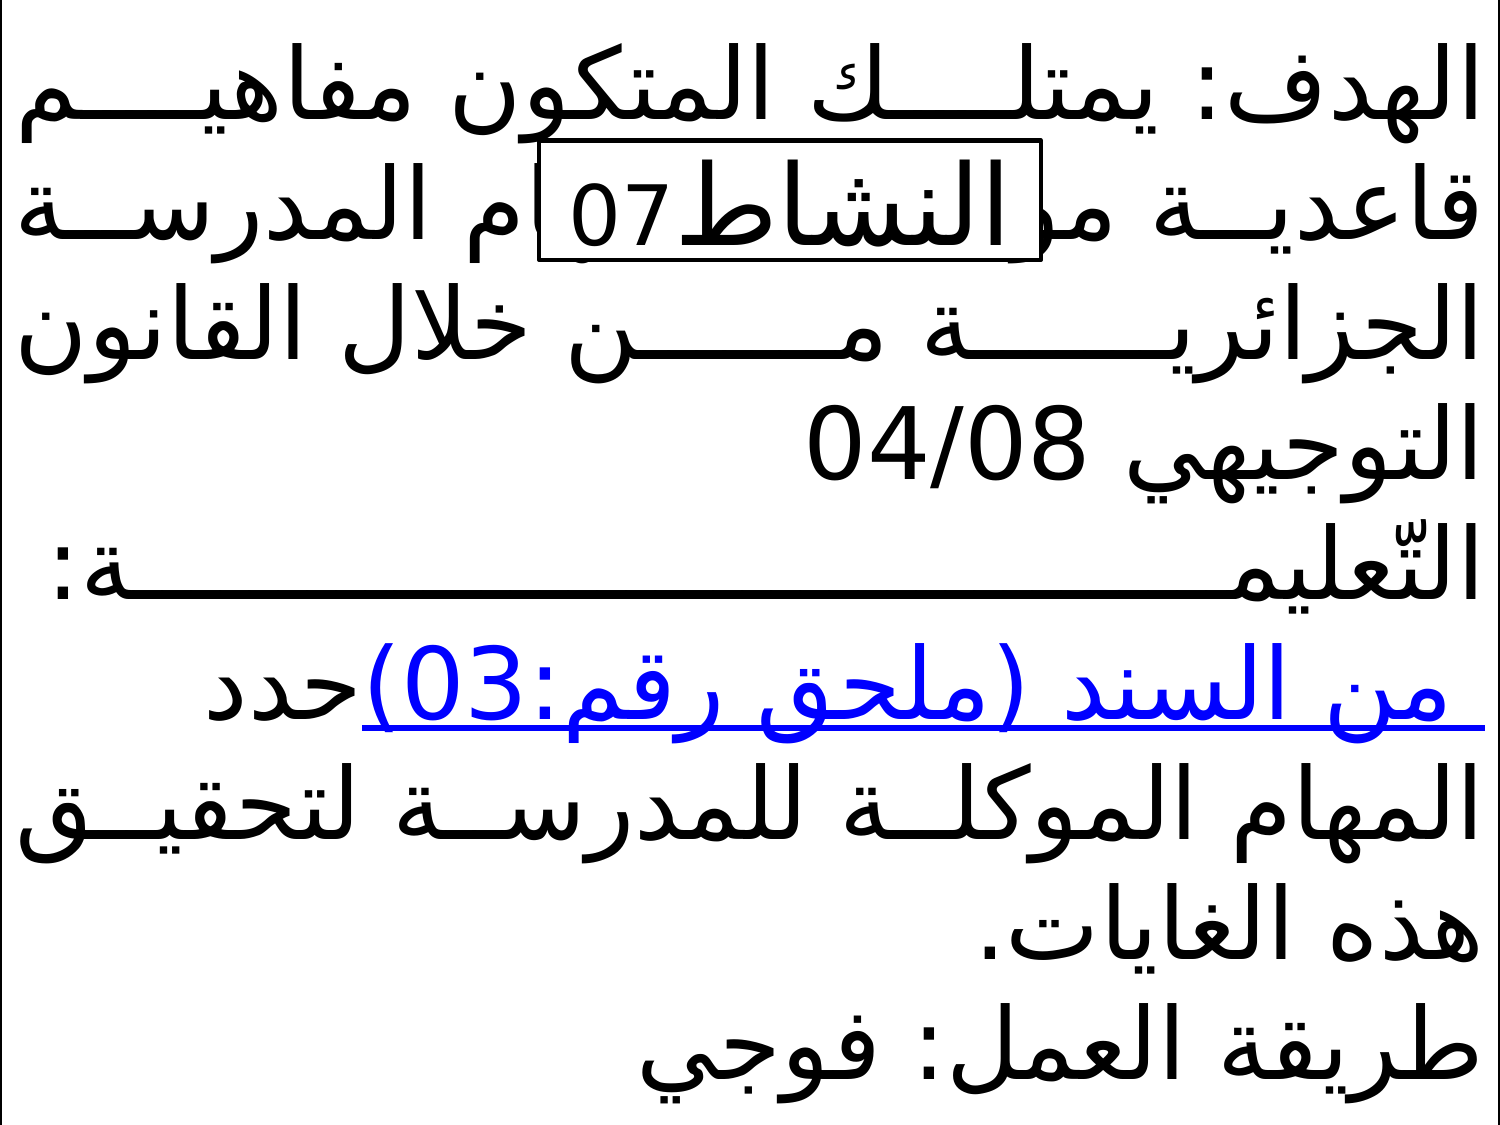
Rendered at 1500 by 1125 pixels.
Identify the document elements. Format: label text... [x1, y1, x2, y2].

text_box النشاط07 [537, 138, 1043, 262]
text_box الهدف: يمتلك المتكون مفاهيم قاعدية مؤسّسة لمهام المدرسة الجزائرية من خلال القانون التوجيهي 04/08 التّعليمة: من السند (ملحق رقم:03) حدد المهام الموكلة للمدرسة لتحقيق هذه الغايات. طريقة العمل: فوجي [0, 0, 1500, 1125]
